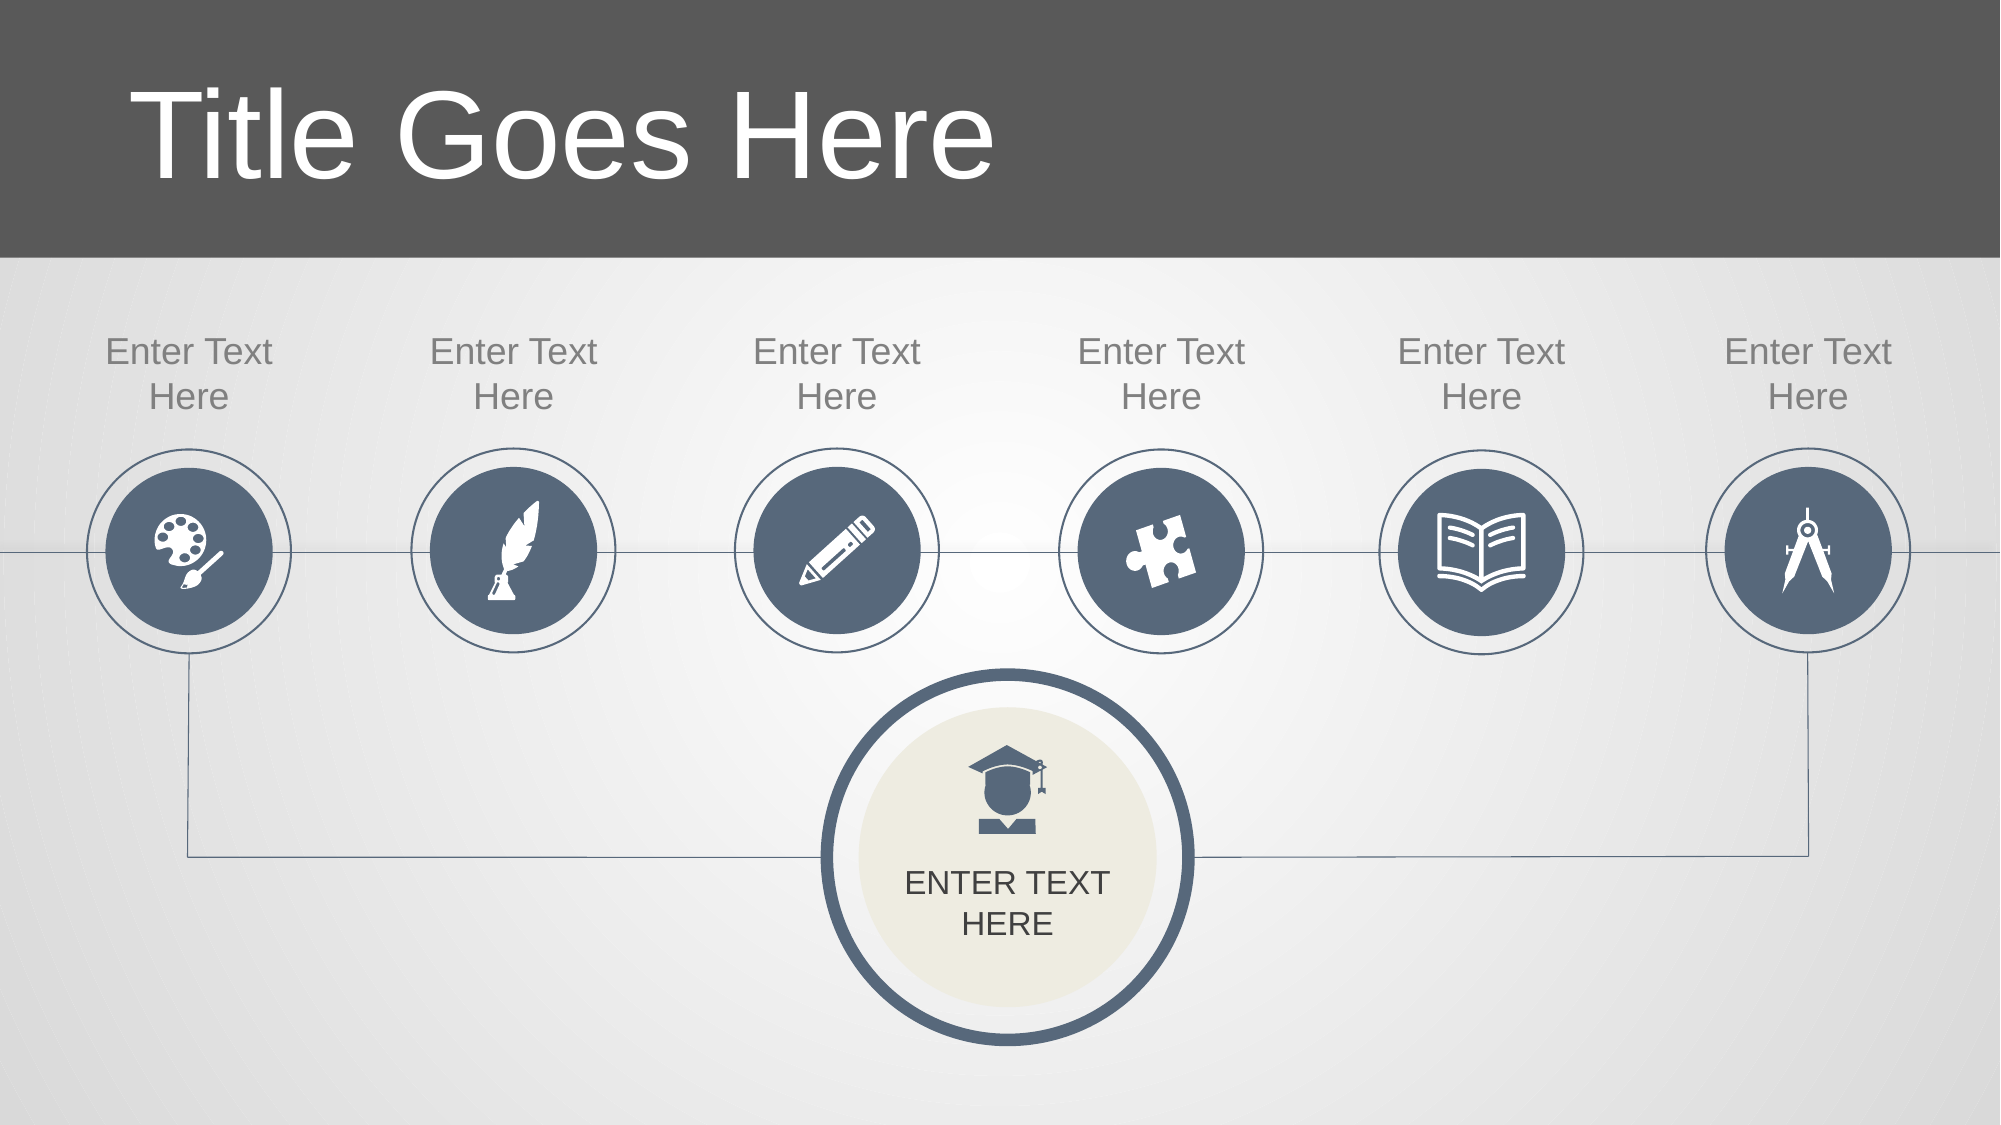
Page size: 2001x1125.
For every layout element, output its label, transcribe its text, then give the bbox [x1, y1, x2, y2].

text_box [1126, 553, 1197, 589]
text_box [1076, 466, 1246, 552]
text_box [104, 466, 274, 552]
text_box [1705, 447, 1912, 552]
text_box [1723, 465, 1893, 552]
text_box [501, 500, 540, 552]
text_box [154, 513, 224, 589]
text_box [825, 673, 1190, 1041]
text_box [1782, 507, 1835, 594]
text_box [968, 745, 1048, 795]
text_box [1378, 449, 1585, 552]
text_box [1396, 467, 1567, 552]
text_box [487, 553, 529, 601]
text_box Enter Text Here [414, 319, 613, 425]
text_box [1396, 553, 1567, 638]
text_box [1058, 448, 1265, 552]
text_box Enter Text Here [1382, 319, 1581, 425]
text_box Enter Text Here [738, 319, 936, 425]
text_box [808, 553, 851, 578]
text_box [978, 818, 1036, 834]
text_box [1076, 553, 1246, 637]
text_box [1437, 512, 1526, 592]
text_box Enter Text Here [90, 319, 288, 425]
text_box Enter Text Here [1709, 319, 1908, 425]
text_box Enter Text Here [889, 854, 1126, 949]
text_box [410, 553, 617, 654]
text_box [1135, 514, 1187, 552]
text_box [410, 447, 617, 552]
text_box [984, 766, 1031, 816]
text_box [820, 515, 875, 552]
text_box [799, 564, 821, 586]
text_box [1058, 553, 1265, 655]
text_box [1723, 553, 1893, 636]
text_box [752, 465, 922, 552]
text_box [428, 553, 599, 636]
text_box [857, 706, 1158, 1009]
text_box [428, 465, 599, 552]
text_box [733, 553, 940, 654]
text_box [104, 553, 274, 637]
text_box [733, 447, 940, 552]
text_box [1378, 553, 1585, 656]
text_box [0, 0, 2000, 259]
text_box [1705, 553, 1912, 654]
text_box [85, 448, 292, 552]
text_box [752, 553, 922, 636]
text_box [85, 553, 292, 655]
text_box Title Goes Here [112, 63, 1887, 195]
text_box Enter Text Here [1062, 319, 1261, 425]
